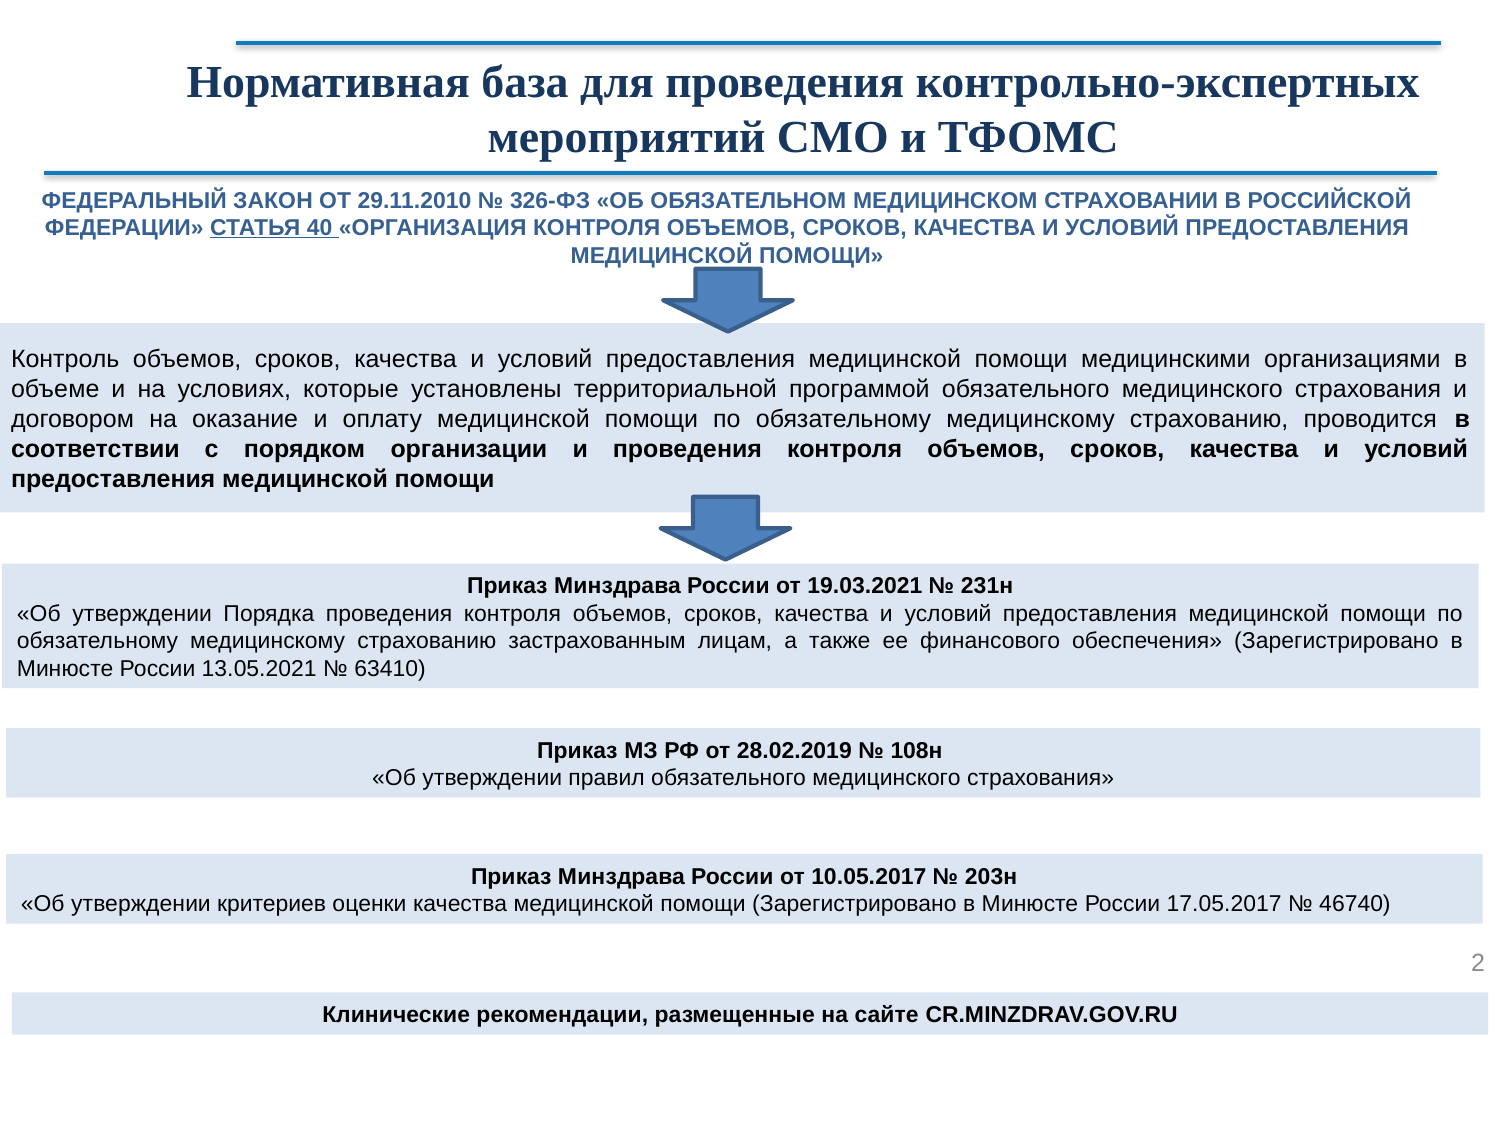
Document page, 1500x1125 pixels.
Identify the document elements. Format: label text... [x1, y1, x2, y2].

text_box Приказ МЗ РФ от 28.02.2019 № 108н «Об утверждении правил обязательного медицинского страхования» [6, 728, 1481, 798]
text_box Федеральный закон от 29.11.2010 № 326-ФЗ «об обязательном медицинском страховании в российской федерации» Статья 40 «Организация контроля объемов, сроков, качества и условий предоставления медицинской помощи» [5, 178, 1450, 276]
text_box [660, 266, 795, 334]
text_box Нормативная база для проведения контрольно-экспертных мероприятий СМО и ТФОМС [106, 44, 1500, 170]
text_box Клинические рекомендации, размещенные на сайте CR.MINZDRAV.GOV.RU [11, 992, 1489, 1035]
text_box Приказ Минздрава России от 10.05.2017 № 203н «Об утверждении критериев оценки качества медицинской помощи (Зарегистрировано в Минюсте России 17.05.2017 № 46740) [6, 853, 1483, 924]
text_box Контроль объемов, сроков, качества и условий предоставления медицинской помощи медицинскими организациями в объеме и на условиях, которые установлены территориальной программой обязательного медицинского страхования и договором на оказание и оплату медицинской помощи по обязательному медицинскому страхованию, проводится в соответствии с порядком организации и проведения контроля объемов, сроков, качества и условий предоставления медицинской помощи [0, 321, 1487, 514]
text_box [658, 494, 793, 562]
slide_number 2 [1234, 939, 1500, 985]
text_box Приказ Минздрава России от 19.03.2021 № 231н «Об утверждении Порядка проведения контроля объемов, сроков, качества и условий предоставления медицинской помощи по обязательному медицинскому страхованию застрахованным лицам, а также ее финансового обеспечения» (Зарегистрировано в Минюсте России 13.05.2021 № 63410) [2, 563, 1479, 689]
